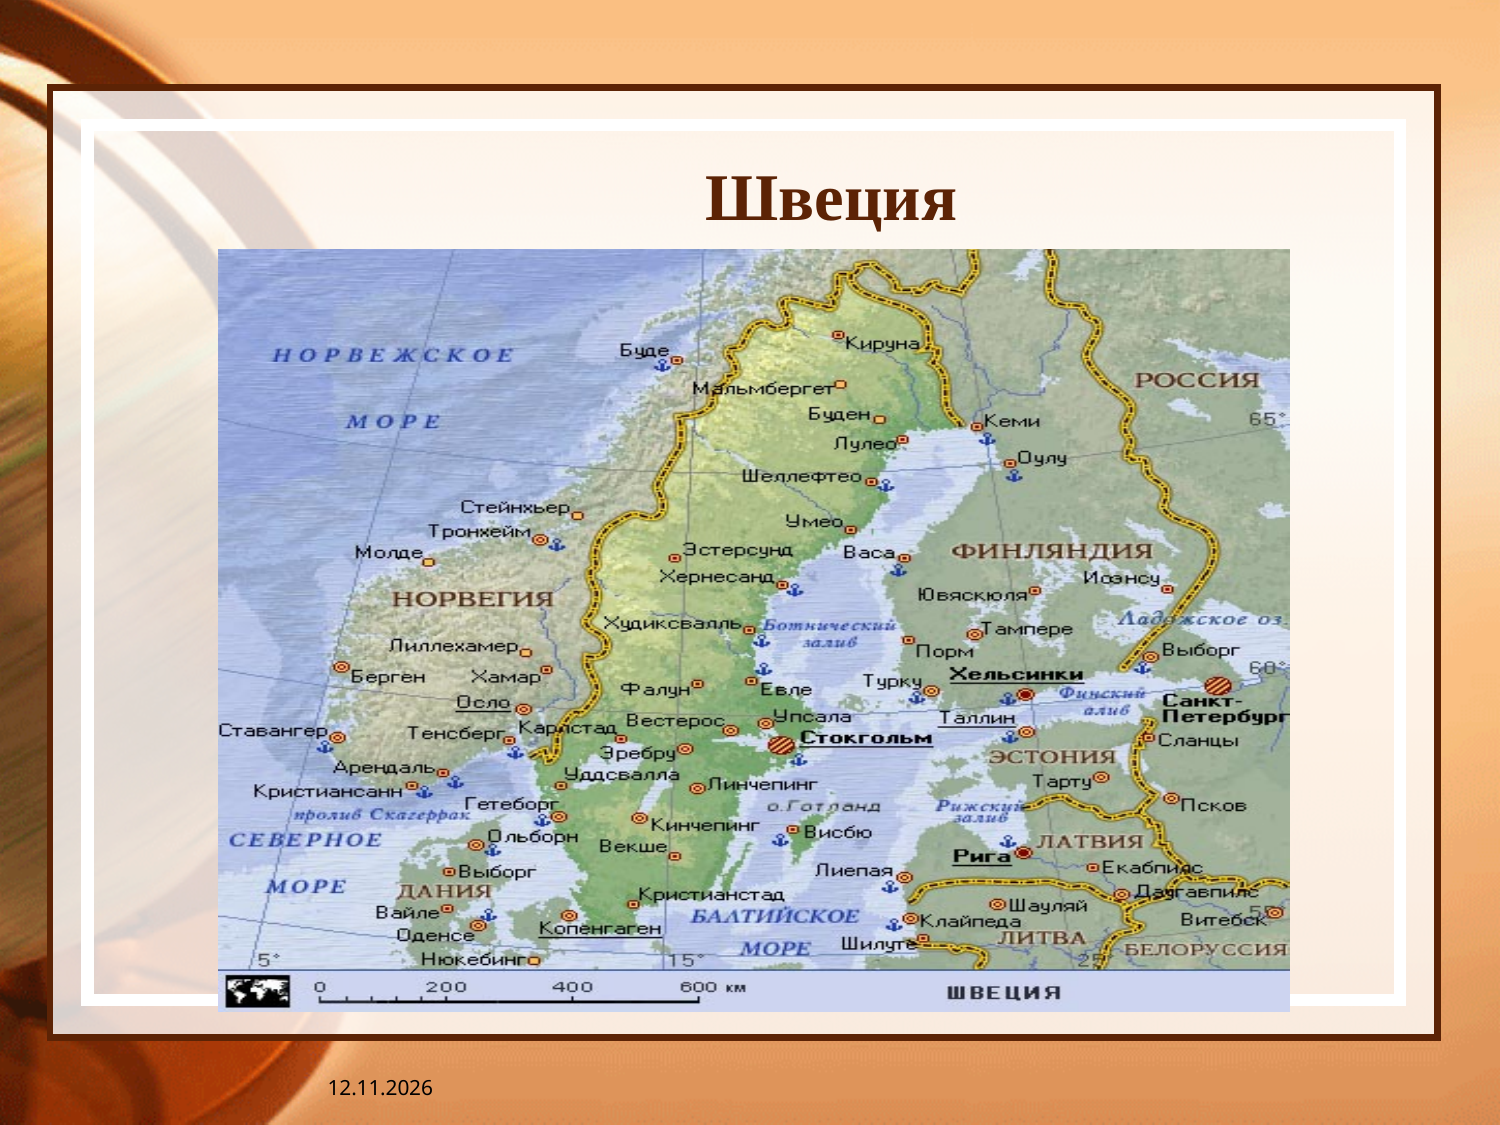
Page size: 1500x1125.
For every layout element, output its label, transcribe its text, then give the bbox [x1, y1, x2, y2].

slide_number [312, 1052, 574, 1125]
picture [0, 0, 1500, 1125]
title Швеция [312, 137, 1350, 250]
